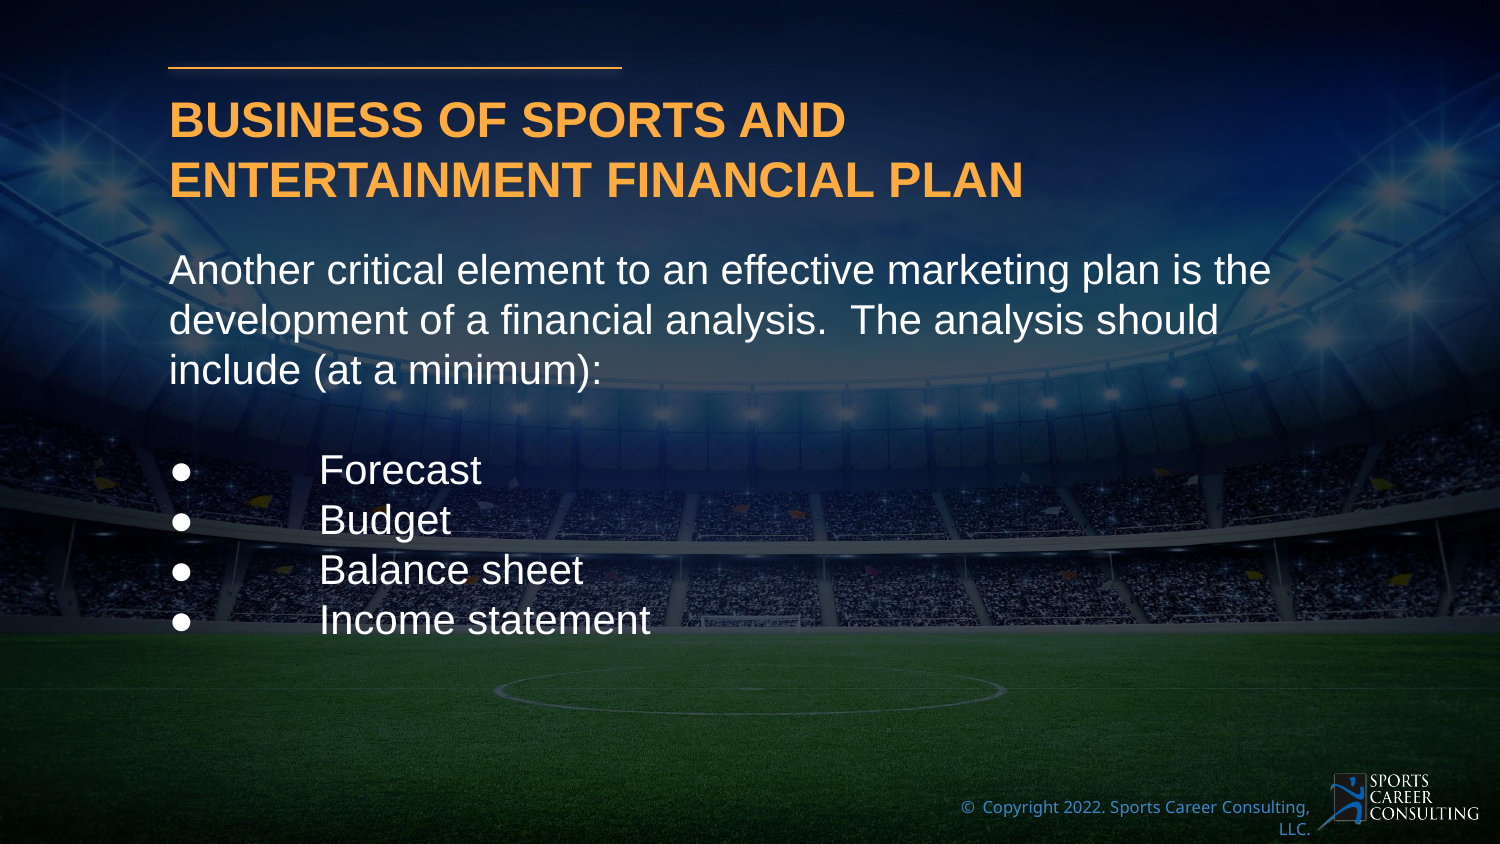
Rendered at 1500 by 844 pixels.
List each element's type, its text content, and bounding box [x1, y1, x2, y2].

picture [0, 0, 1500, 844]
list Another critical element to an effective marketing plan is the development of a financial analysis. The analysis should include (at a minimum): ● Forecast ● Budget ● Balance sheet ● Income statement [153, 227, 1331, 727]
text_box © Copyright 2022. Sports Career Consulting, LLC. [914, 769, 1326, 844]
title BUSINESS OF SPORTS AND ENTERTAINMENT FINANCIAL PLAN [153, 72, 1095, 227]
